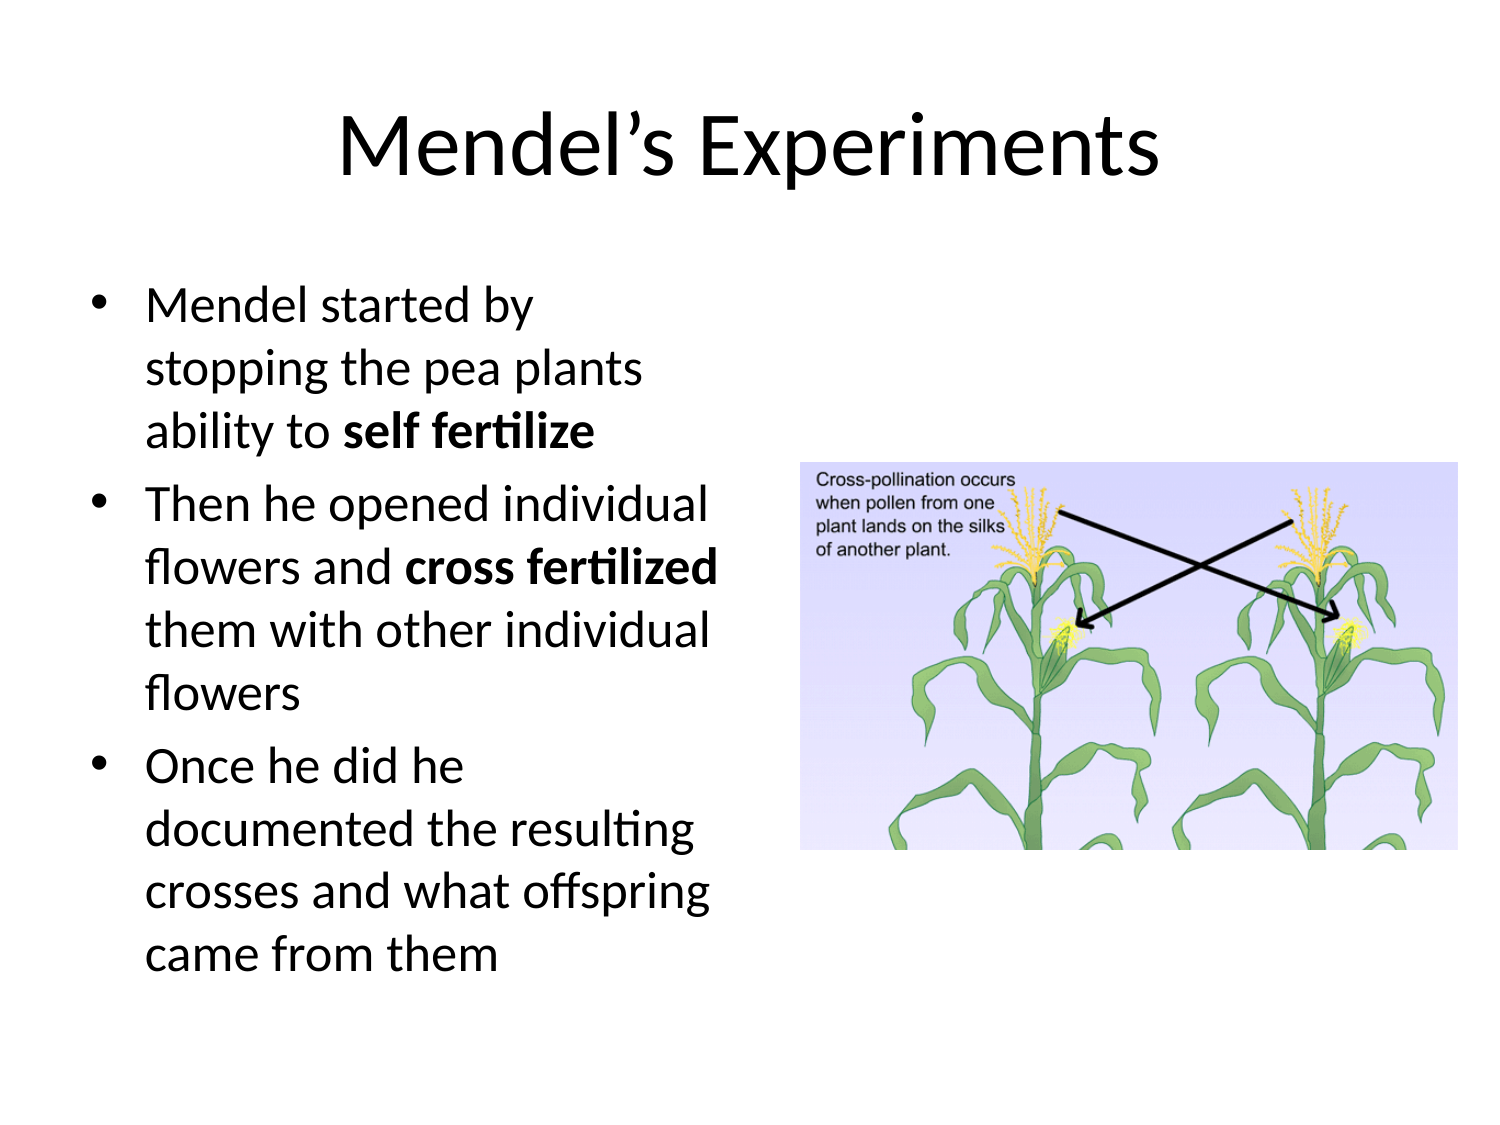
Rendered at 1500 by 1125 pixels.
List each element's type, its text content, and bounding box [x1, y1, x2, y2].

title Mendel’s Experiments [75, 45, 1425, 233]
picture [799, 462, 1459, 851]
list Mendel started by stopping the pea plants ability to self fertilize Then he opened individual flowers and cross fertilized them with other individual flowers Once he did he documented the resulting crosses and what offspring came from them [75, 262, 738, 1005]
